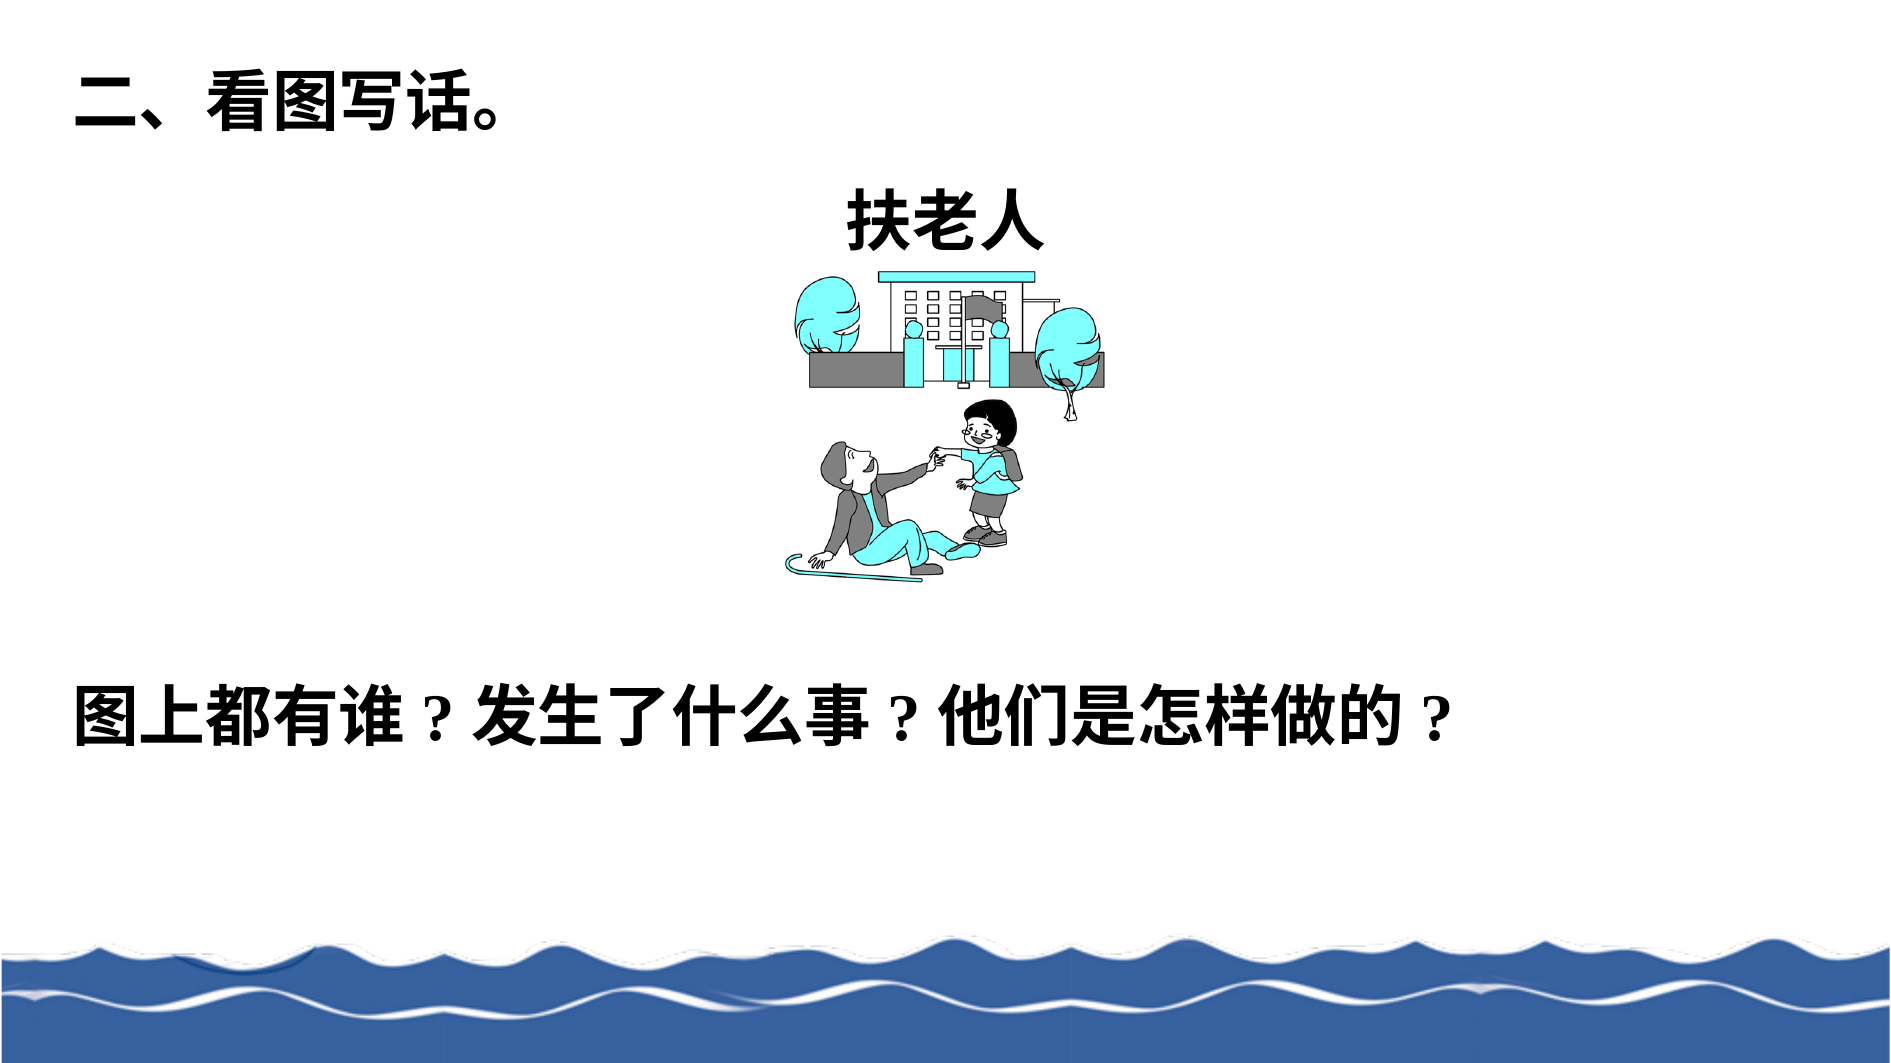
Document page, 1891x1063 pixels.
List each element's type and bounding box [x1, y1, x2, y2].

picture [1, 886, 1891, 1063]
text_box [57, 11, 1835, 763]
